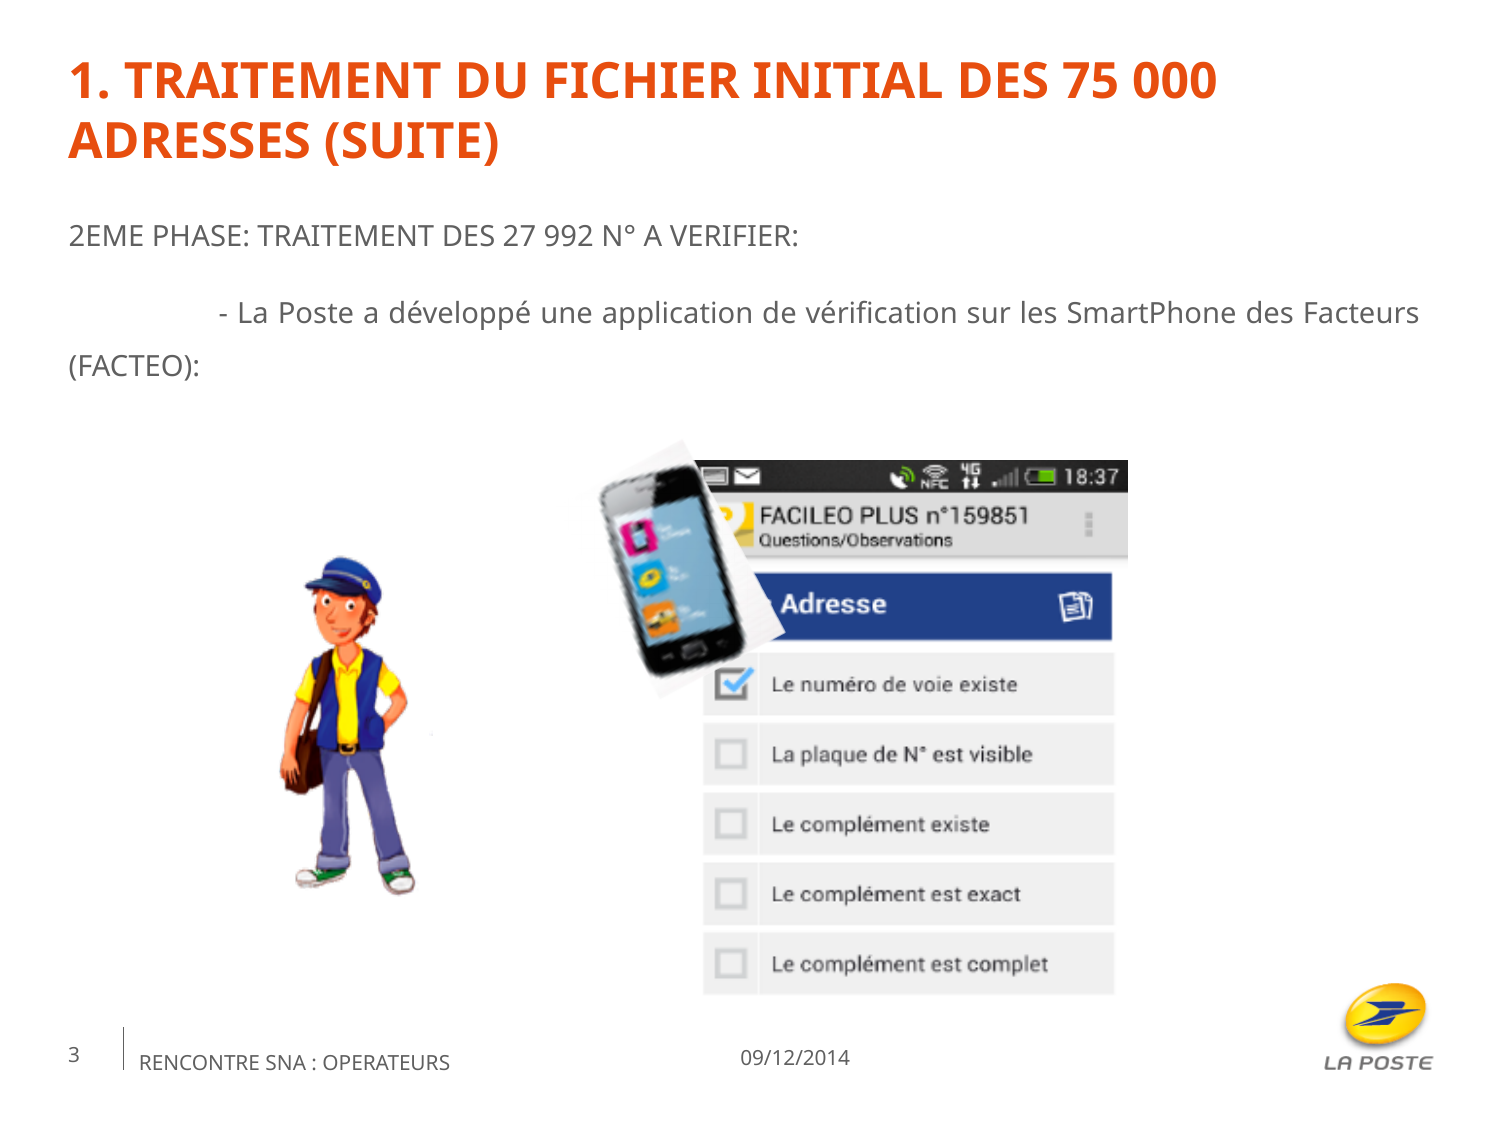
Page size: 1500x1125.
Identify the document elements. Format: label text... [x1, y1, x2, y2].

picture [1285, 952, 1468, 1096]
slide_number 3 [53, 1017, 124, 1078]
footer Rencontre sna : operateurs [123, 1021, 621, 1082]
title 1. Traitement du fichier initial des 75 000 adresses (suite) [53, 40, 1436, 192]
picture [559, 441, 1129, 1012]
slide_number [620, 1017, 971, 1078]
picture [263, 550, 433, 899]
list 2EME PHASE: TRAITEMENT DES 27 992 N° A VERIFIER: - La Poste a développé une application de vérification sur les SmartPhone des Facteurs (FACTEO): [53, 192, 1436, 894]
